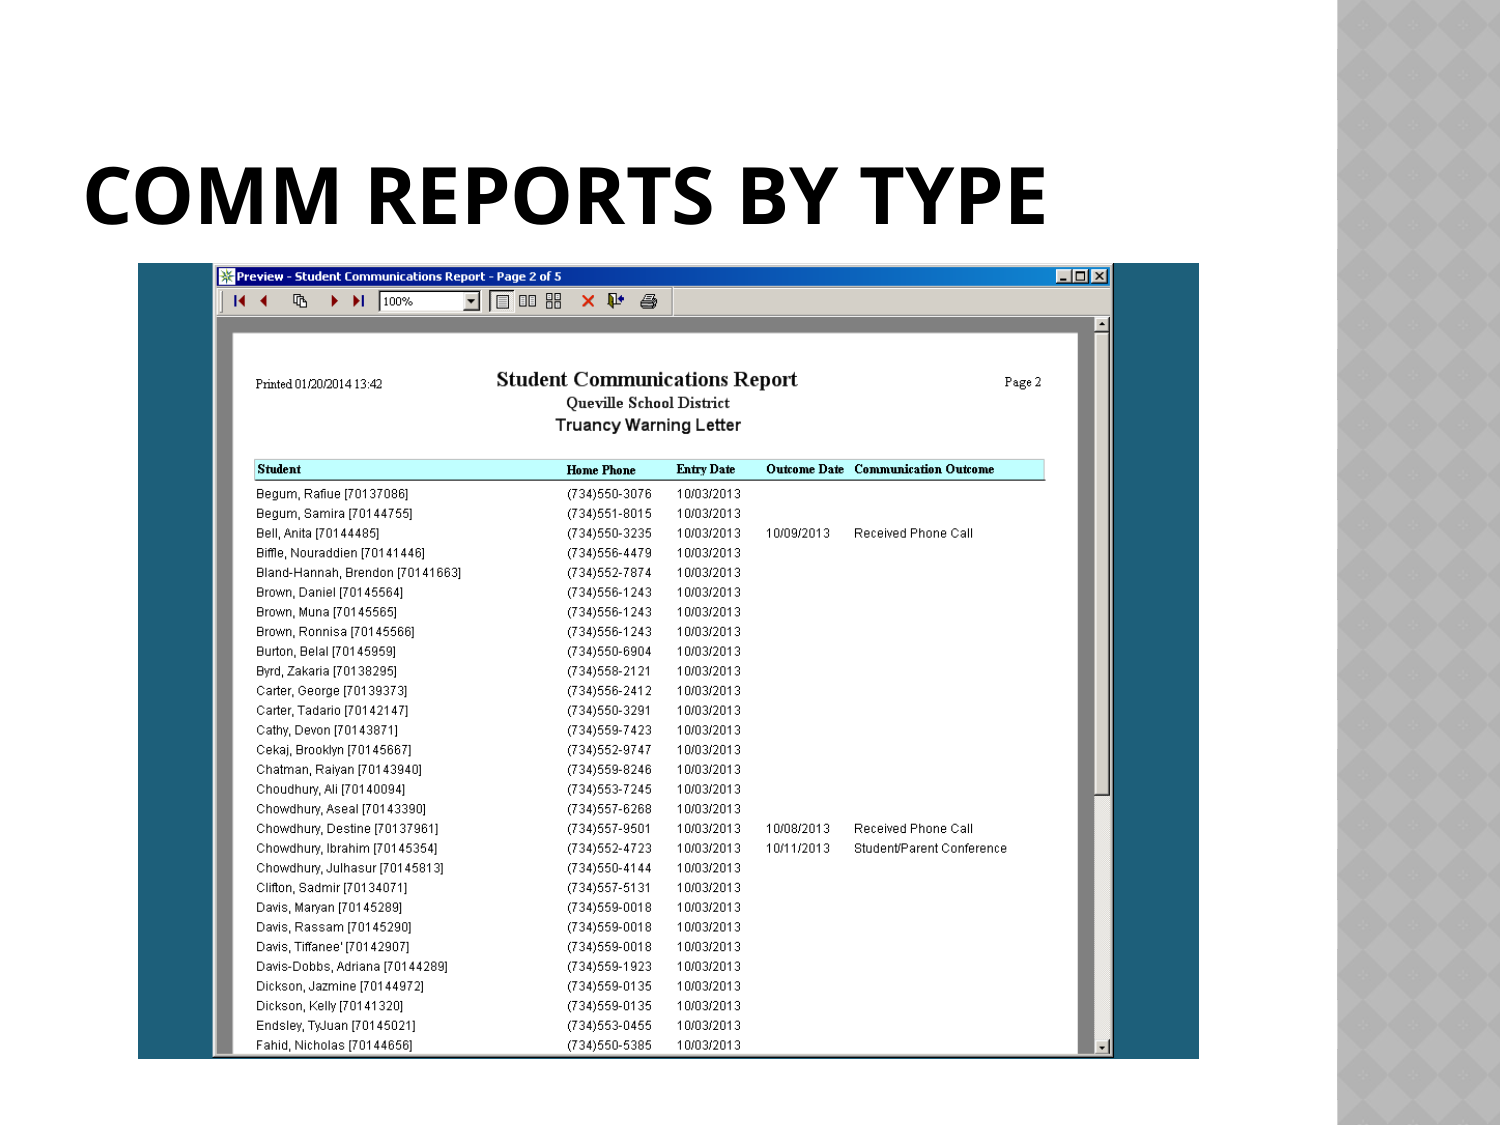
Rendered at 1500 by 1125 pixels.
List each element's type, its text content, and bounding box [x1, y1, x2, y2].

title Comm reports by type [75, 52, 1263, 240]
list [138, 263, 1200, 1060]
